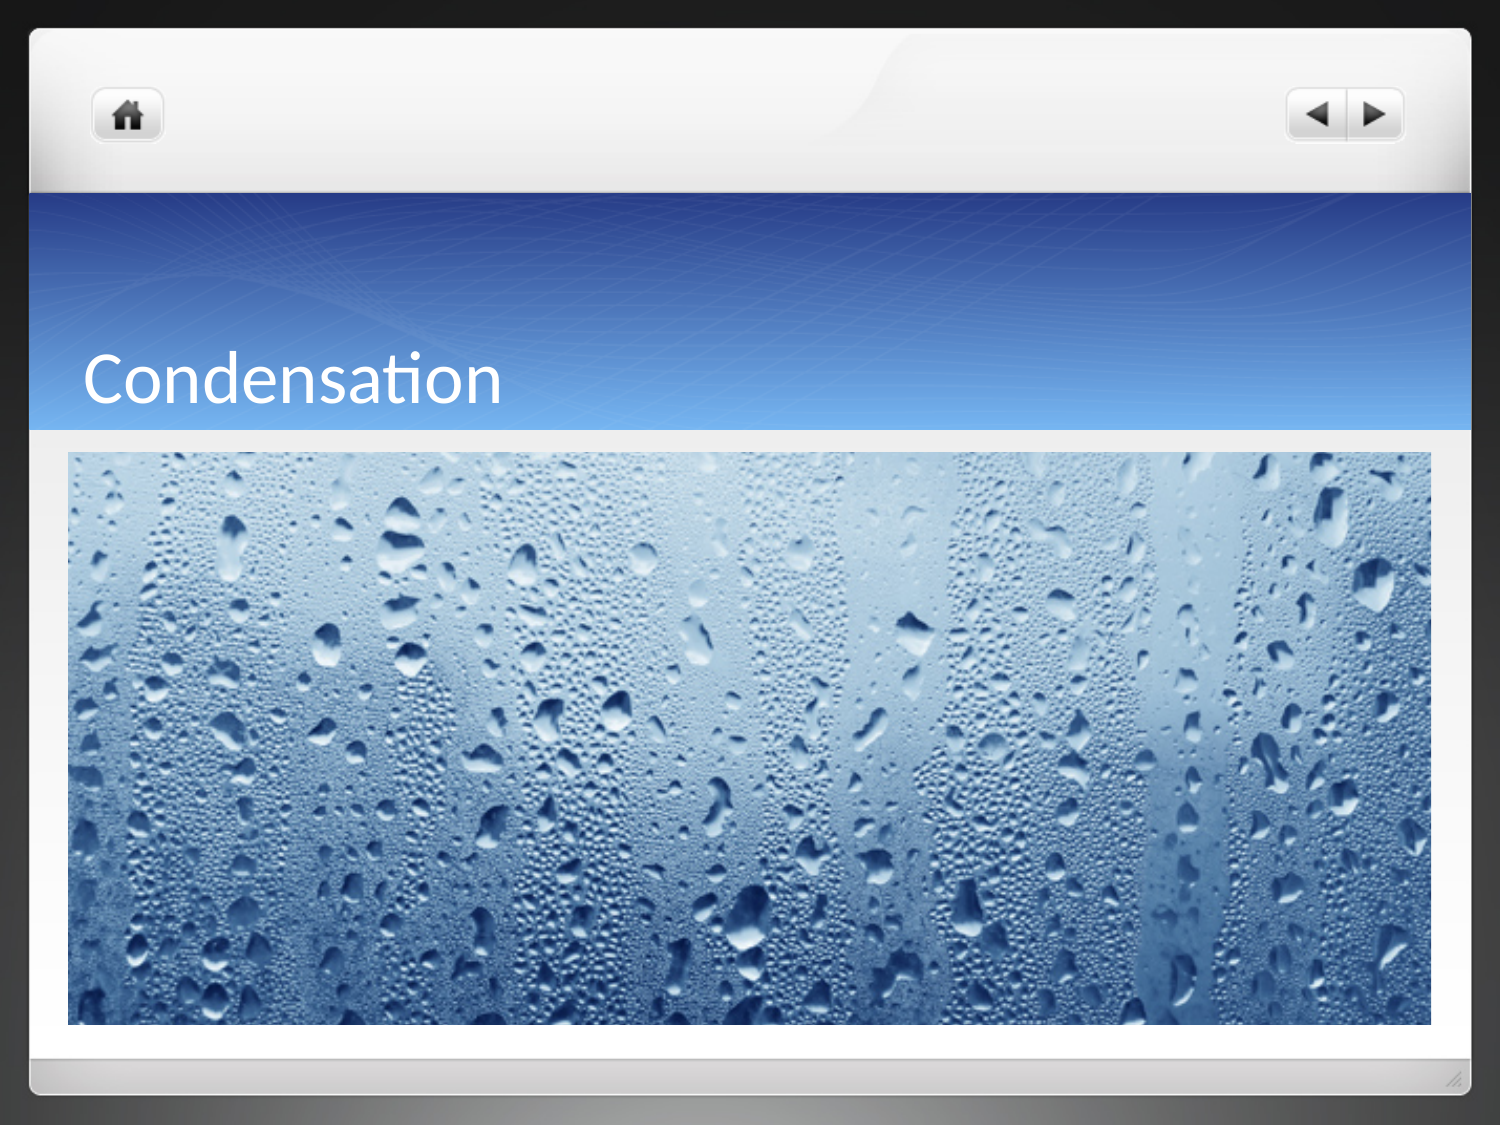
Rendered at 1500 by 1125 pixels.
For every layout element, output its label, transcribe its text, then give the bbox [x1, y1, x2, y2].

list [67, 451, 1432, 1026]
title Condensation [68, 238, 1432, 427]
picture [0, 0, 1500, 1125]
